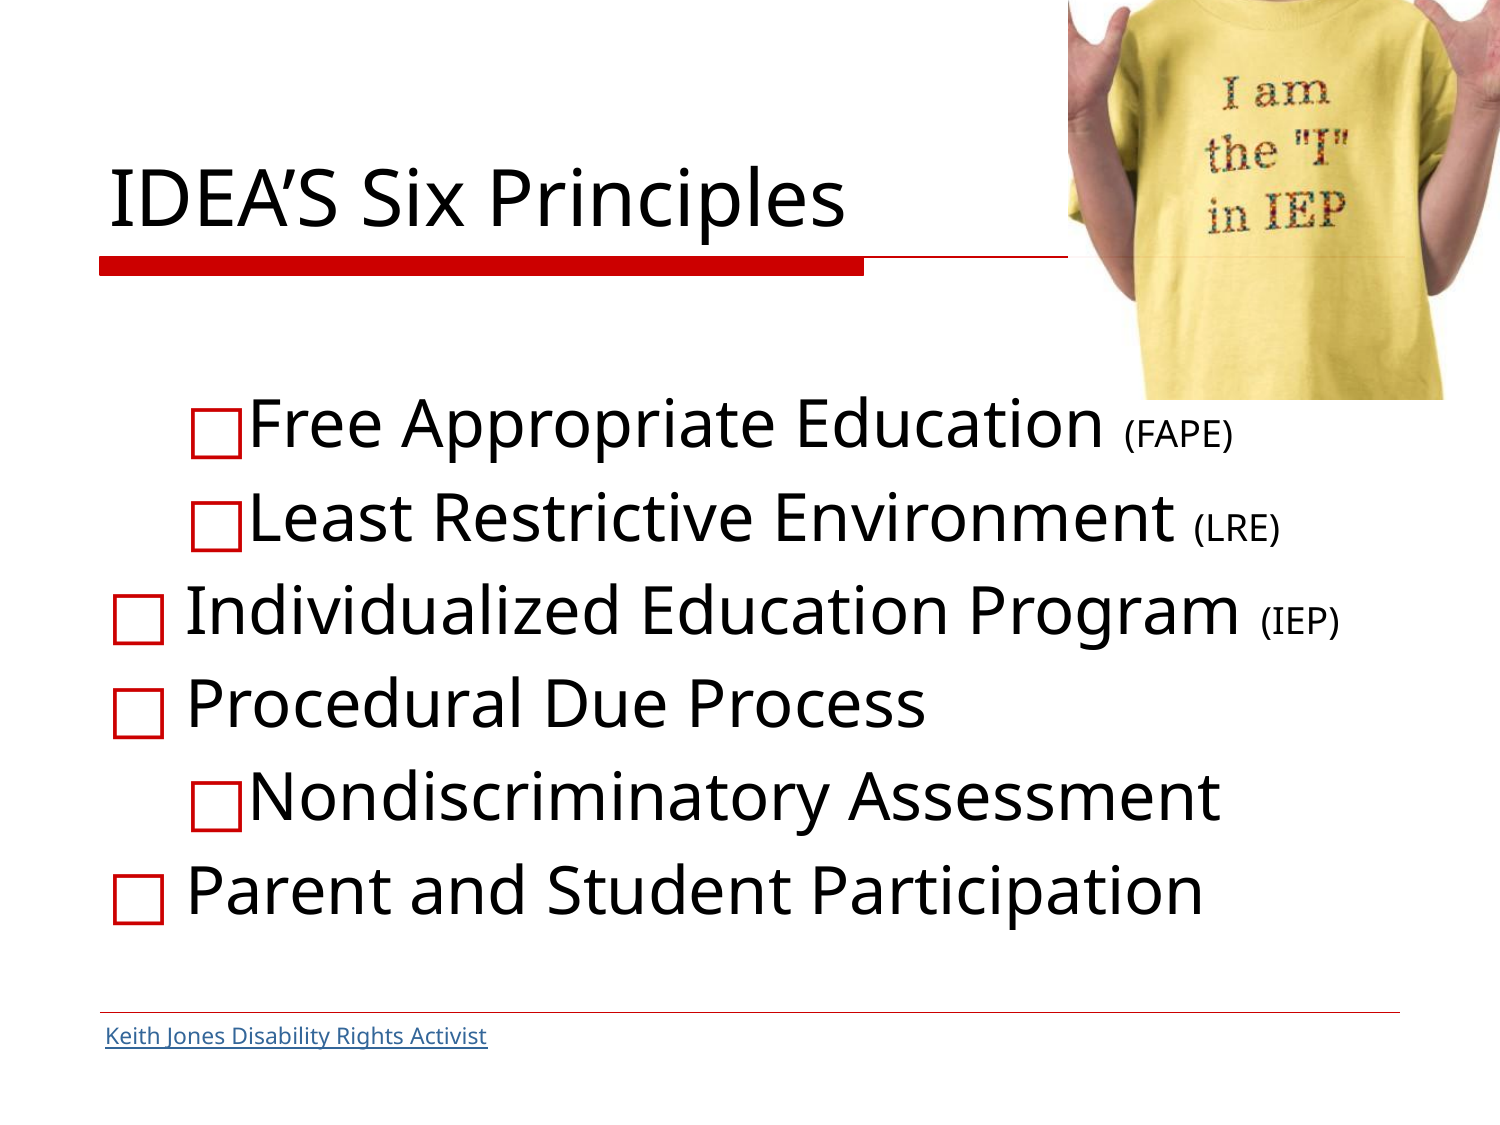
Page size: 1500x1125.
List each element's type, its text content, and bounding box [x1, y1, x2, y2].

list Free Appropriate Education (FAPE) Least Restrictive Environment (LRE) Individualized Education Program (IEP) Procedural Due Process Nondiscriminatory Assessment Parent and Student Participation [92, 373, 1406, 988]
title IDEA’S Six Principles [94, 50, 1062, 250]
text_box Keith Jones Disability Rights Activist [90, 1014, 1391, 1058]
picture [1067, 0, 1500, 400]
